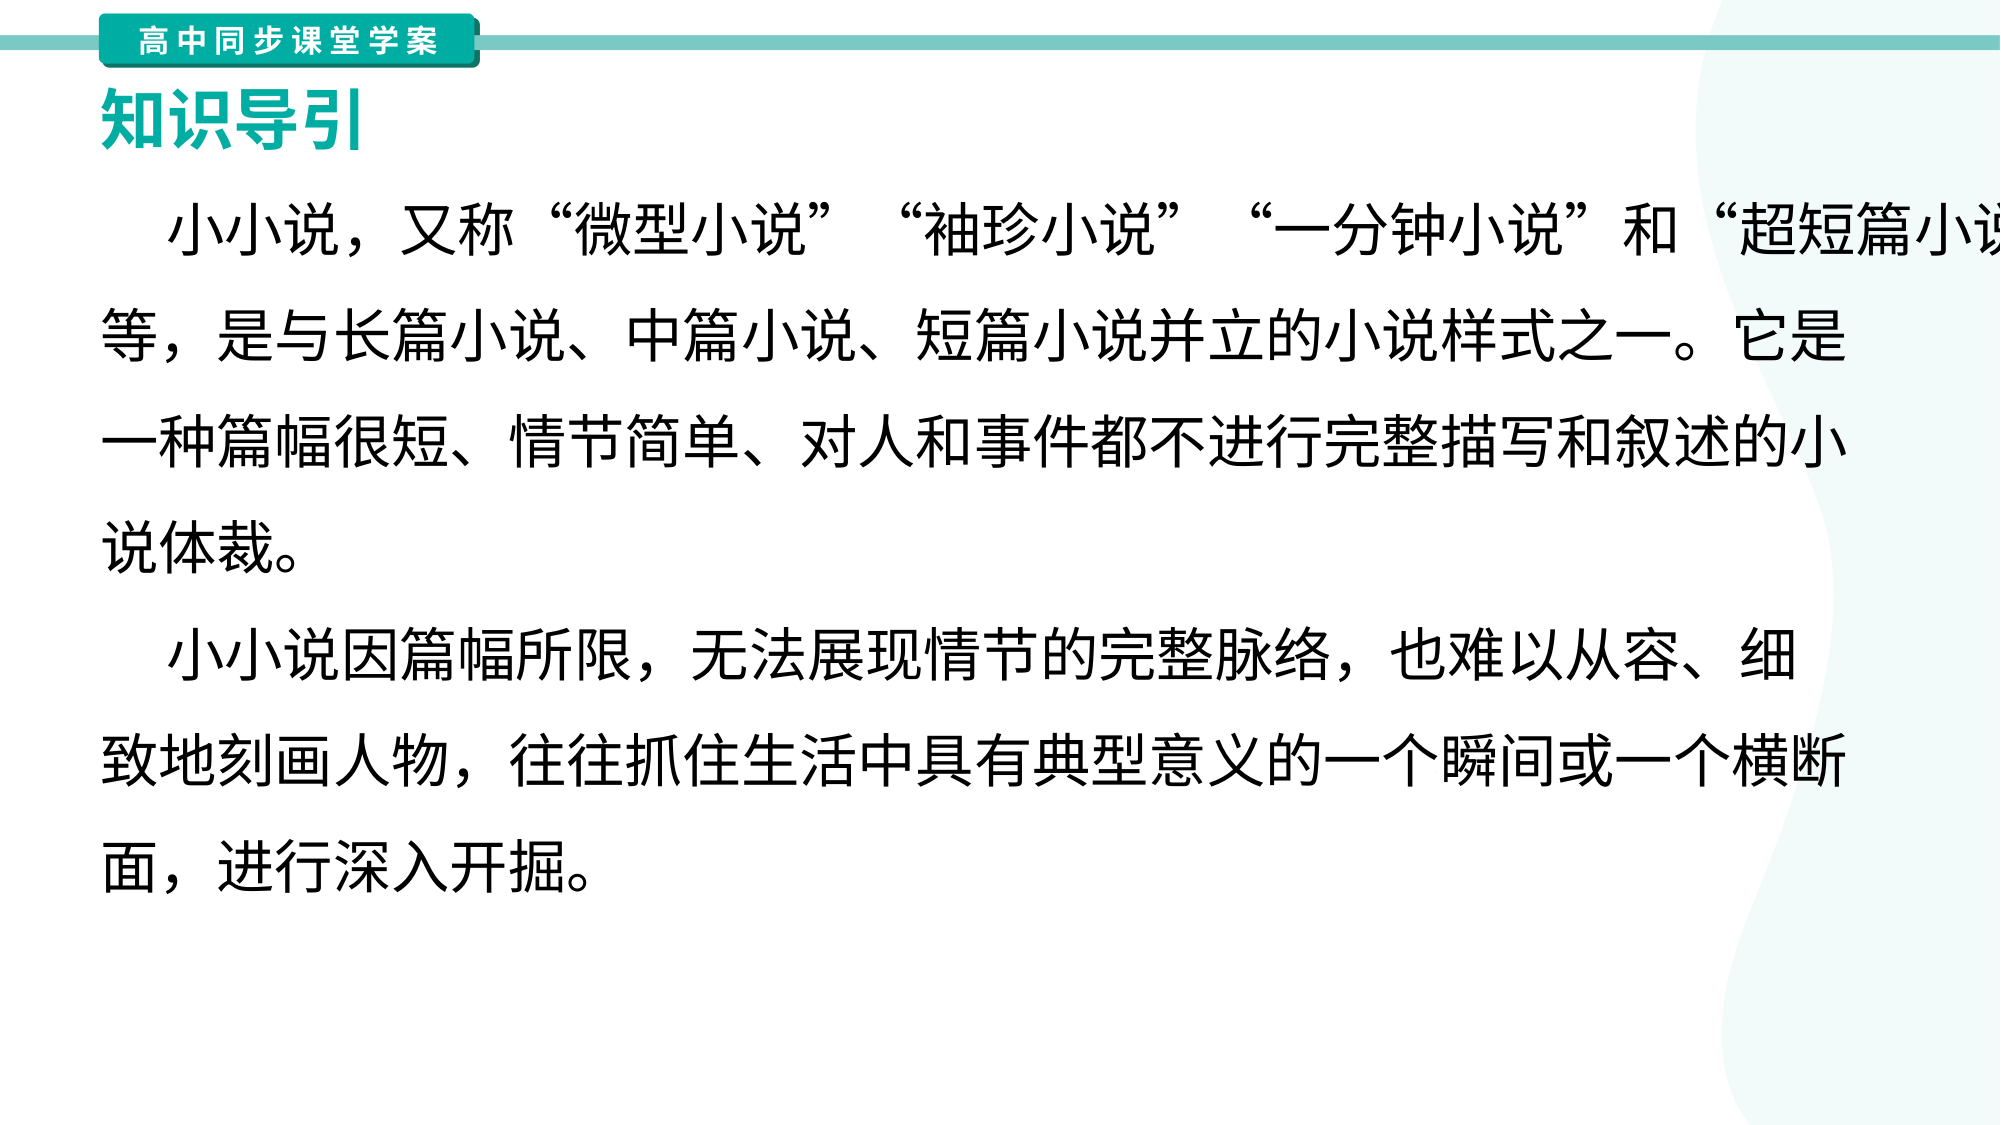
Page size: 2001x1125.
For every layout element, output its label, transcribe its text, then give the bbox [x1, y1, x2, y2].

text_box 知识导引 [100, 76, 1899, 156]
picture [0, 0, 2000, 1125]
text_box 小小说，又称“微型小说”“袖珍小说”“一分钟小说”和“超短篇小说” 等，是与长篇小说、中篇小说、短篇小说并立的小说样式之一。它是 一种篇幅很短、情节简单、对人和事件都不进行完整描写和叙述的小 说体裁。 小小说因篇幅所限，无法展现情节的完整脉络，也难以从容、细 致地刻画人物，往往抓住生活中具有典型意义的一个瞬间或一个横断 面，进行深入开掘。 [100, 156, 1899, 901]
